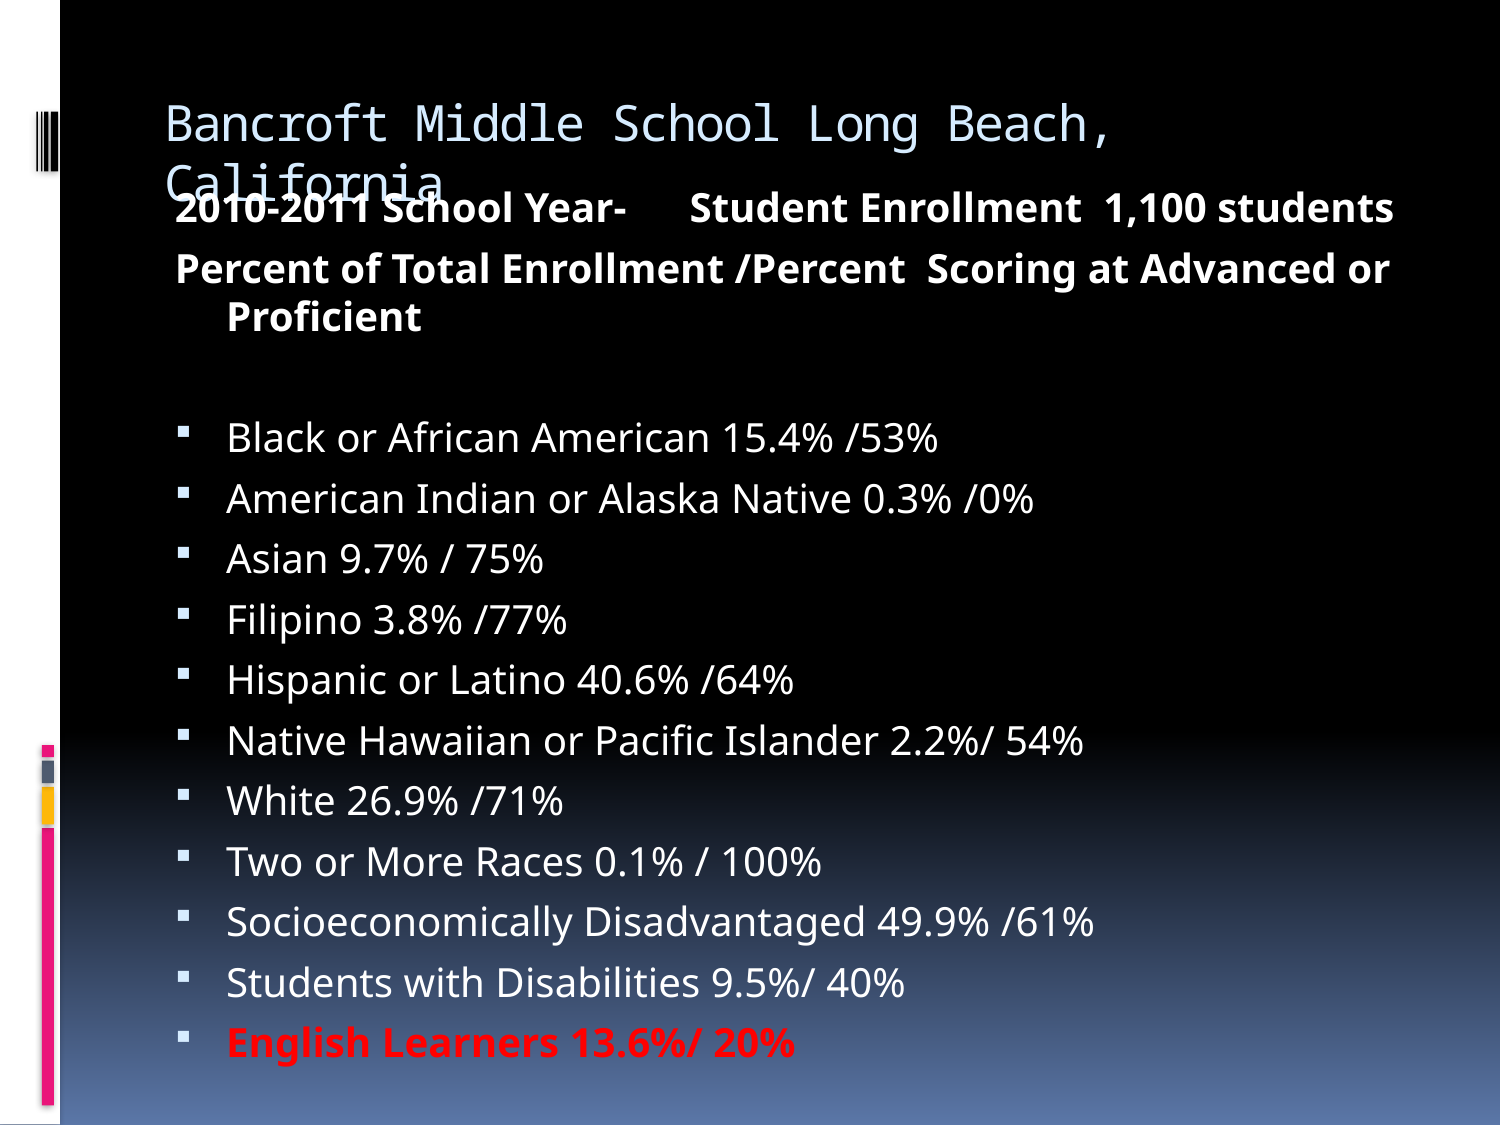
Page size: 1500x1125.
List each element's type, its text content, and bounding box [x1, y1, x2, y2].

title Bancroft Middle School Long Beach, California [150, 83, 1425, 163]
list 2010-2011 School Year- Student Enrollment 1,100 students Percent of Total Enrollment /Percent Scoring at Advanced or Proficient Black or African American 15.4% /53% American Indian or Alaska Native 0.3% /0% Asian 9.7% / 75% Filipino 3.8% /77% Hispanic or Latino 40.6% /64% Native Hawaiian or Pacific Islander 2.2%/ 54% White 26.9% /71% Two or More Races 0.1% / 100% Socioeconomically Disadvantaged 49.9% /61% Students with Disabilities 9.5%/ 40% English Learners 13.6%/ 20% [150, 174, 1425, 1088]
